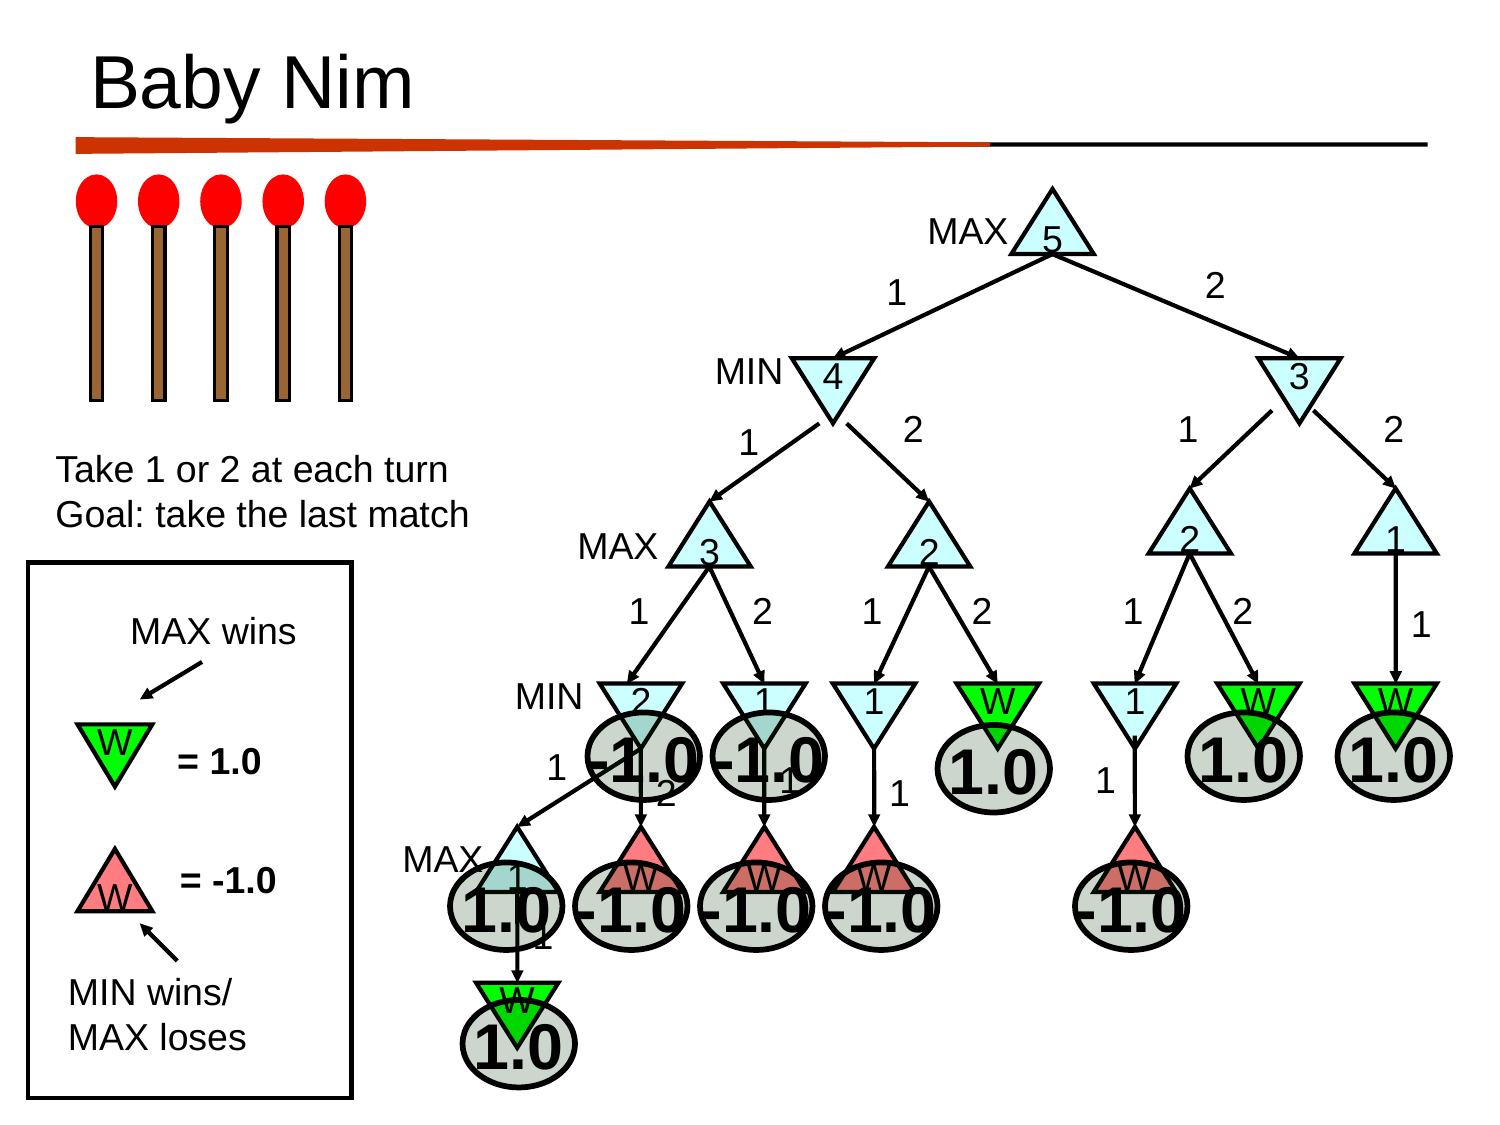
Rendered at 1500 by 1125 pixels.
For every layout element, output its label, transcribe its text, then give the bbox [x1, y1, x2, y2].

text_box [475, 188, 1448, 1049]
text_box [264, 176, 303, 402]
title Baby Nim [74, 24, 1426, 133]
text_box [139, 176, 178, 402]
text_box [77, 176, 116, 402]
text_box Take 1 or 2 at each turn Goal: take the last match [40, 437, 470, 543]
text_box [27, 562, 352, 1098]
text_box 1.0 [462, 1021, 573, 1088]
text_box MAX [387, 827, 470, 888]
text_box 1.0 [450, 872, 470, 940]
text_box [202, 176, 240, 402]
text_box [326, 176, 365, 402]
